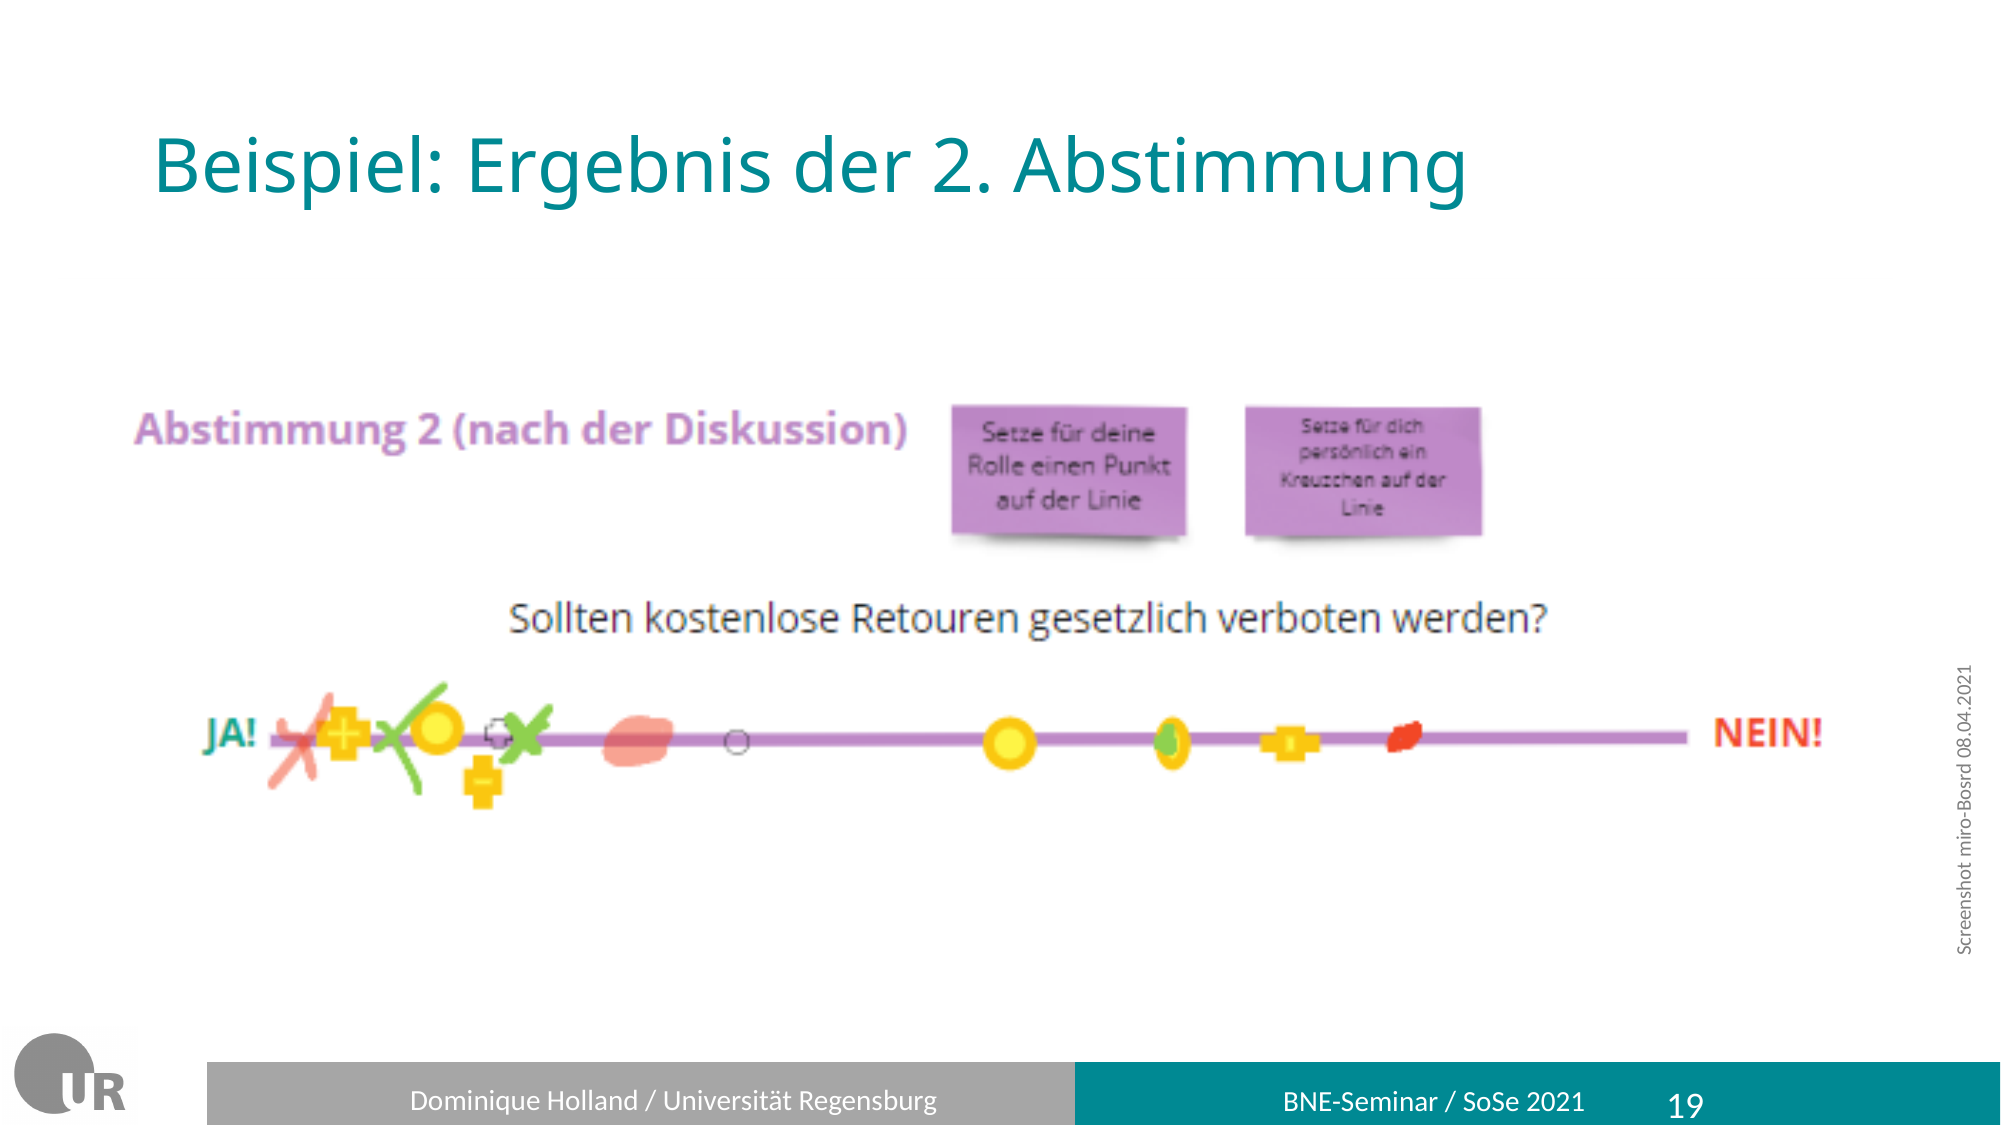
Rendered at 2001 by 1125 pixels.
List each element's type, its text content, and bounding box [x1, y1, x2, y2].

title Beispiel: Ergebnis der 2. Abstimmung [137, 59, 1863, 277]
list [58, 277, 1893, 836]
text_box Screenshot miro-Bosrd 08.04.2021 [1942, 535, 1983, 971]
picture [2, 1026, 138, 1125]
